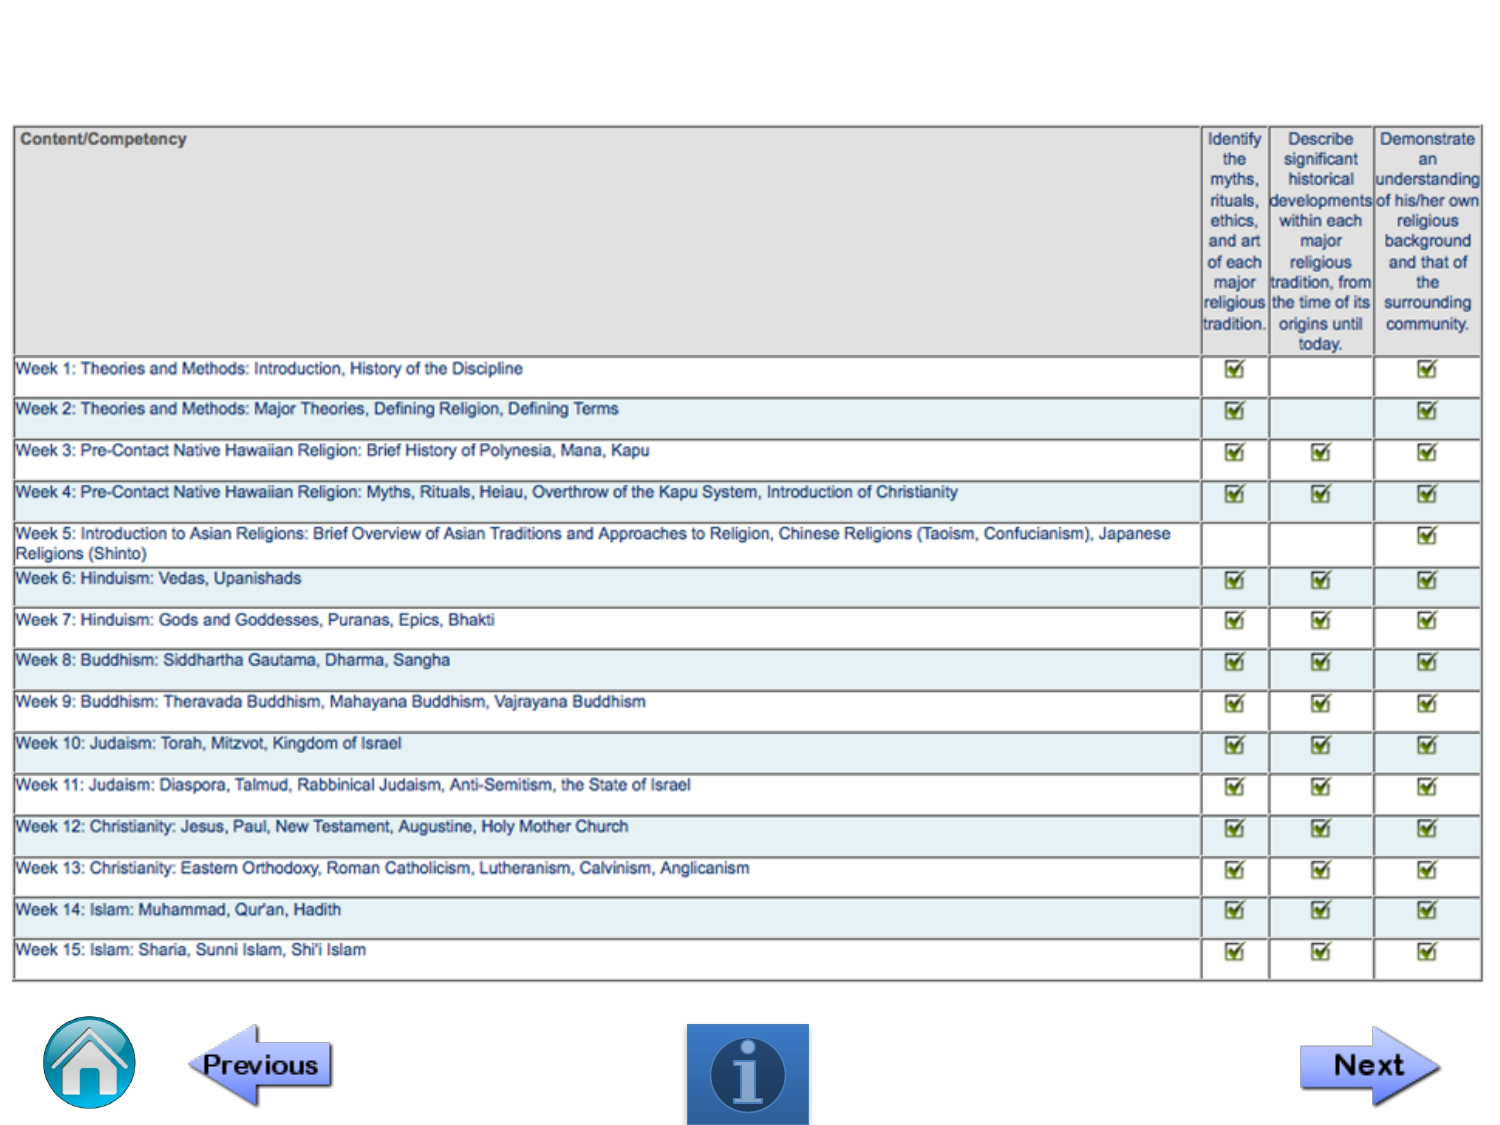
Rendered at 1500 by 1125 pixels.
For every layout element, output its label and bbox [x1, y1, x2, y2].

text_box [687, 1024, 809, 1125]
list [0, 110, 1500, 1006]
picture [37, 1009, 141, 1113]
picture [1299, 1025, 1447, 1113]
picture [187, 1023, 338, 1113]
